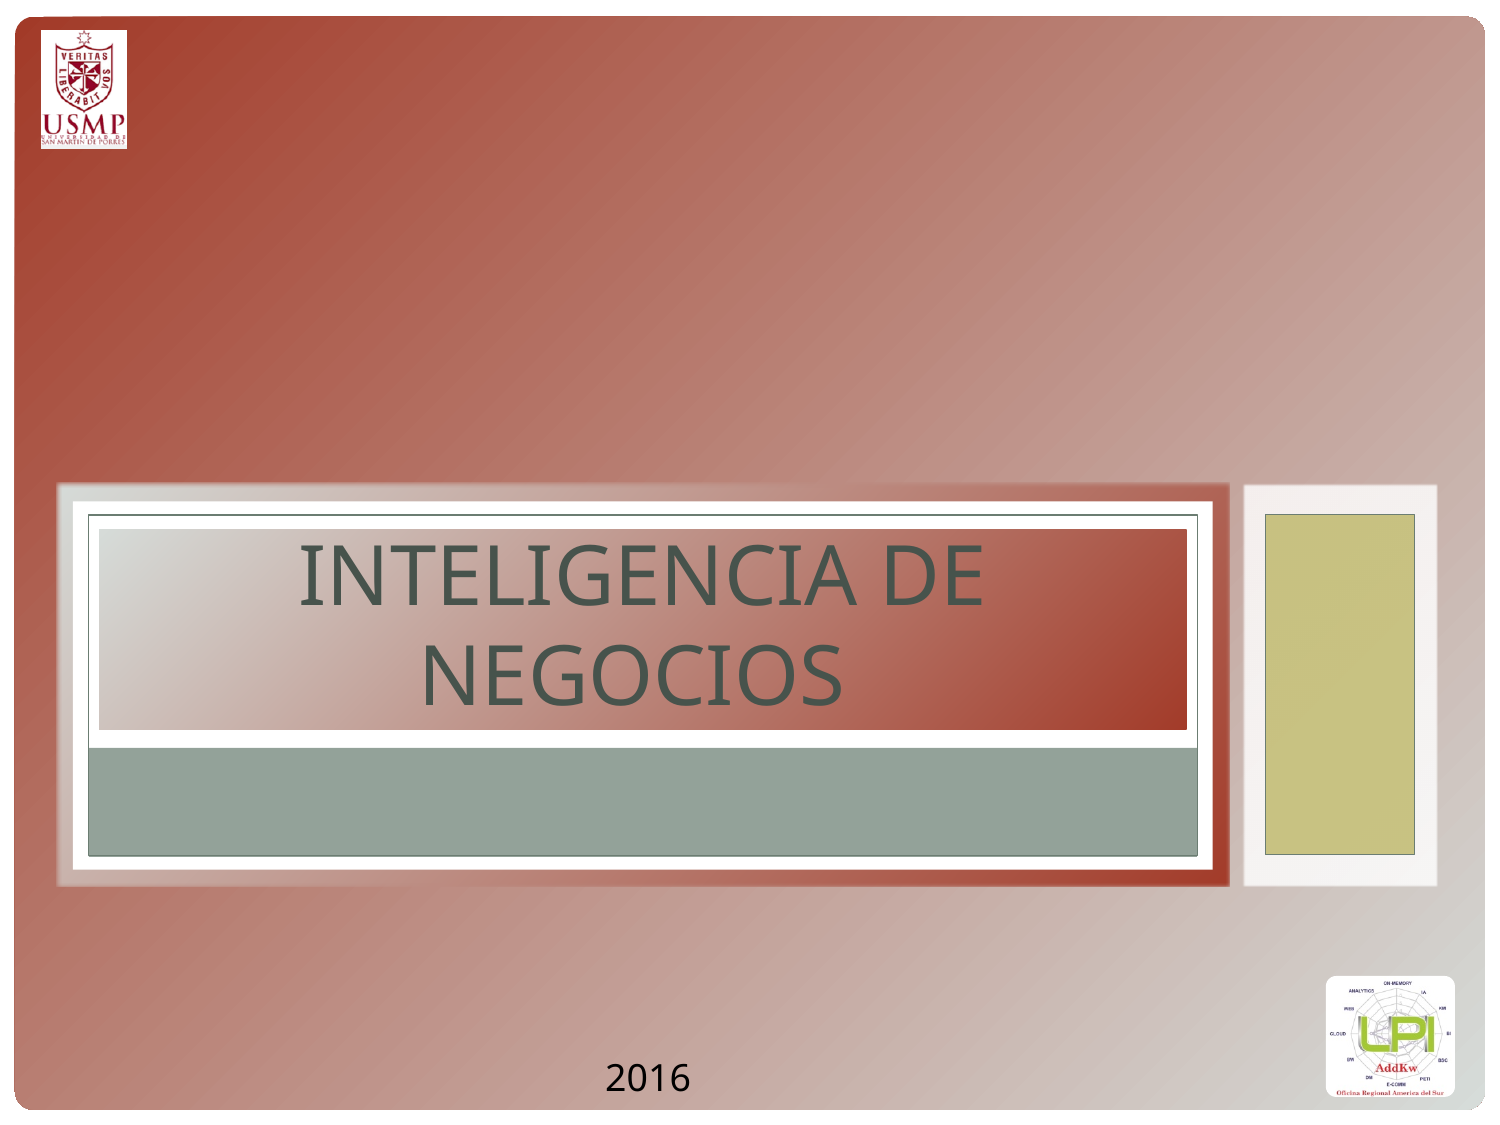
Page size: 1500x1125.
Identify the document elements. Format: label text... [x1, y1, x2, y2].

picture [1325, 975, 1455, 1097]
text_box 2016 [590, 1046, 706, 1107]
title Inteligencia de Negocios [99, 529, 1187, 730]
picture [41, 30, 127, 149]
